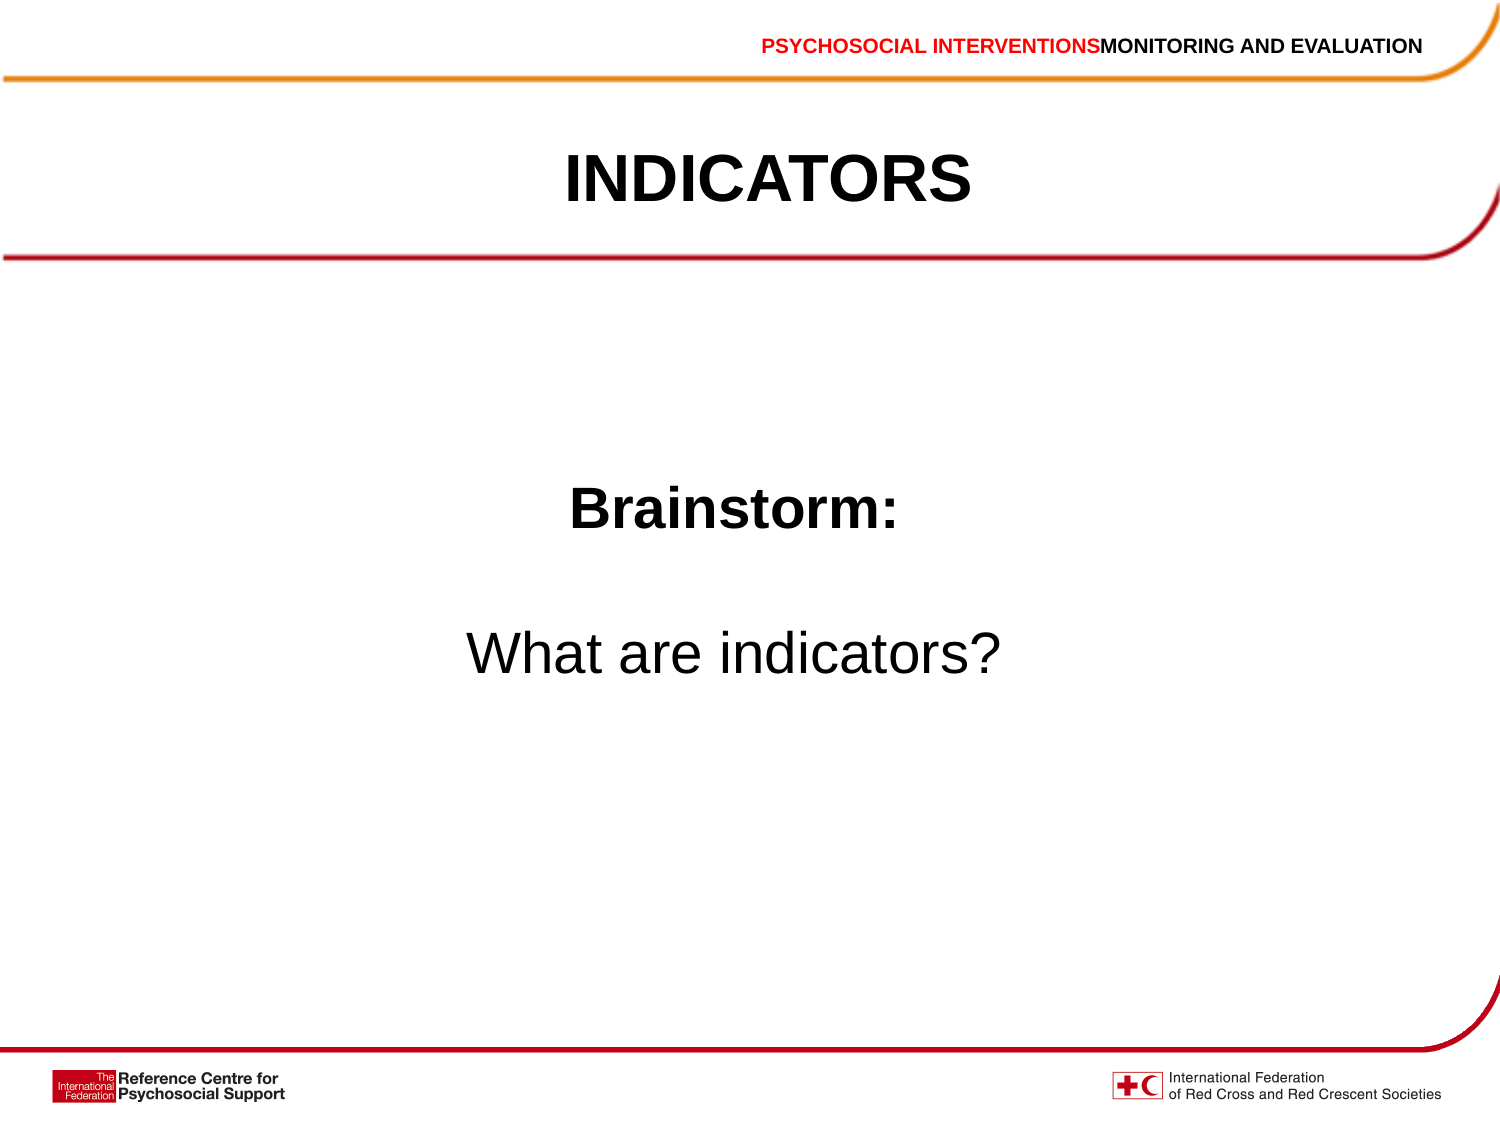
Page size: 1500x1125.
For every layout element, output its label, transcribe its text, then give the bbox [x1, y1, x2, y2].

picture [0, 0, 1500, 265]
text_box Brainstorm: What are indicators? [75, 462, 1375, 693]
picture [0, 974, 1500, 1125]
